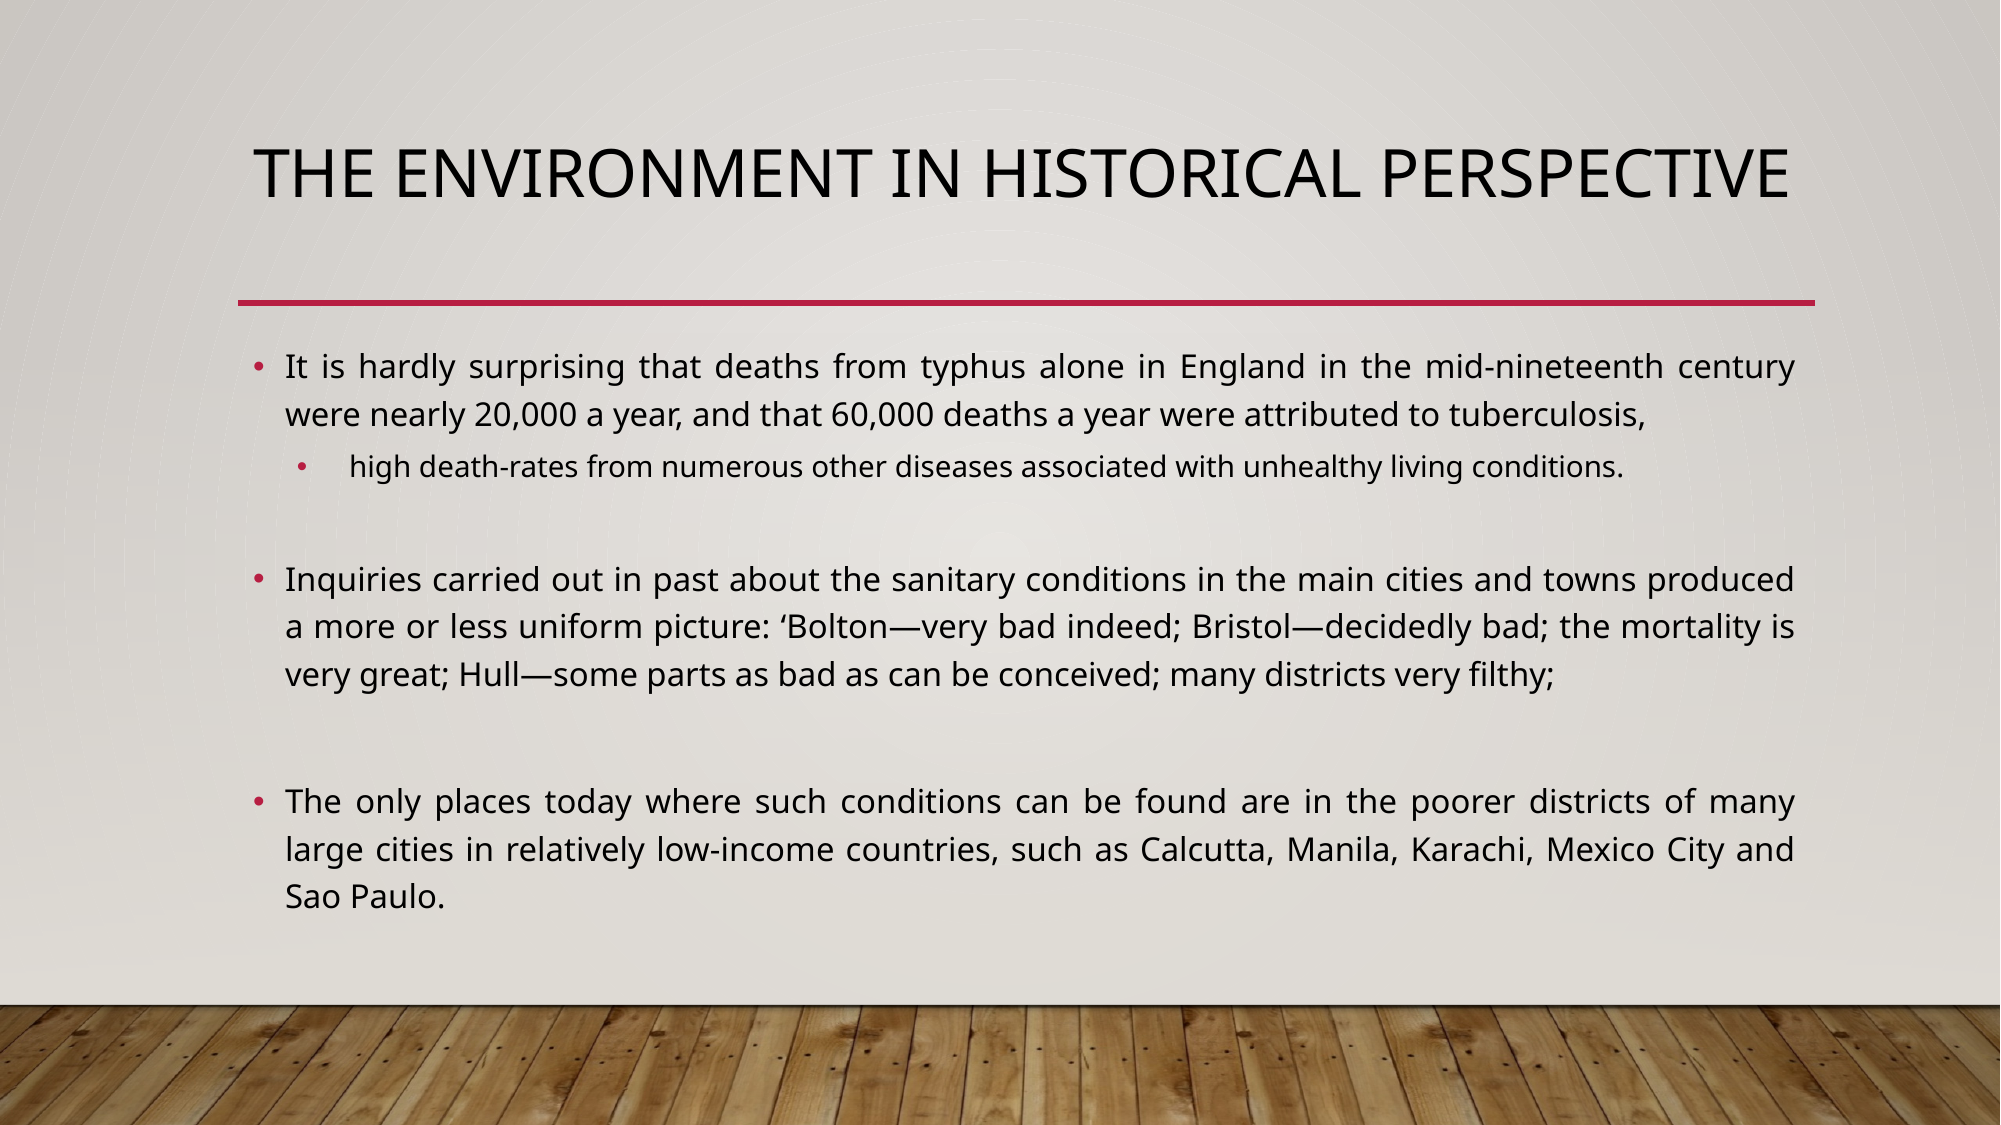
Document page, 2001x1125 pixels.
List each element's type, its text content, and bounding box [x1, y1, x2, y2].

list It is hardly surprising that deaths from typhus alone in England in the mid-nineteenth century were nearly 20,000 a year, and that 60,000 deaths a year were attributed to tuberculosis, high death-rates from numerous other diseases associated with unhealthy living conditions. Inquiries carried out in past about the sanitary conditions in the main cities and towns produced a more or less uniform picture: ‘Bolton—very bad indeed; Bristol—decidedly bad; the mortality is very great; Hull—some parts as bad as can be conceived; many districts very filthy; The only places today where such conditions can be found are in the poorer districts of many large cities in relatively low-income countries, such as Calcutta, Manila, Karachi, Mexico City and Sao Paulo. [238, 330, 1814, 993]
title The Environment in Historical Perspective [238, 131, 1814, 305]
picture [0, 1005, 2000, 1125]
